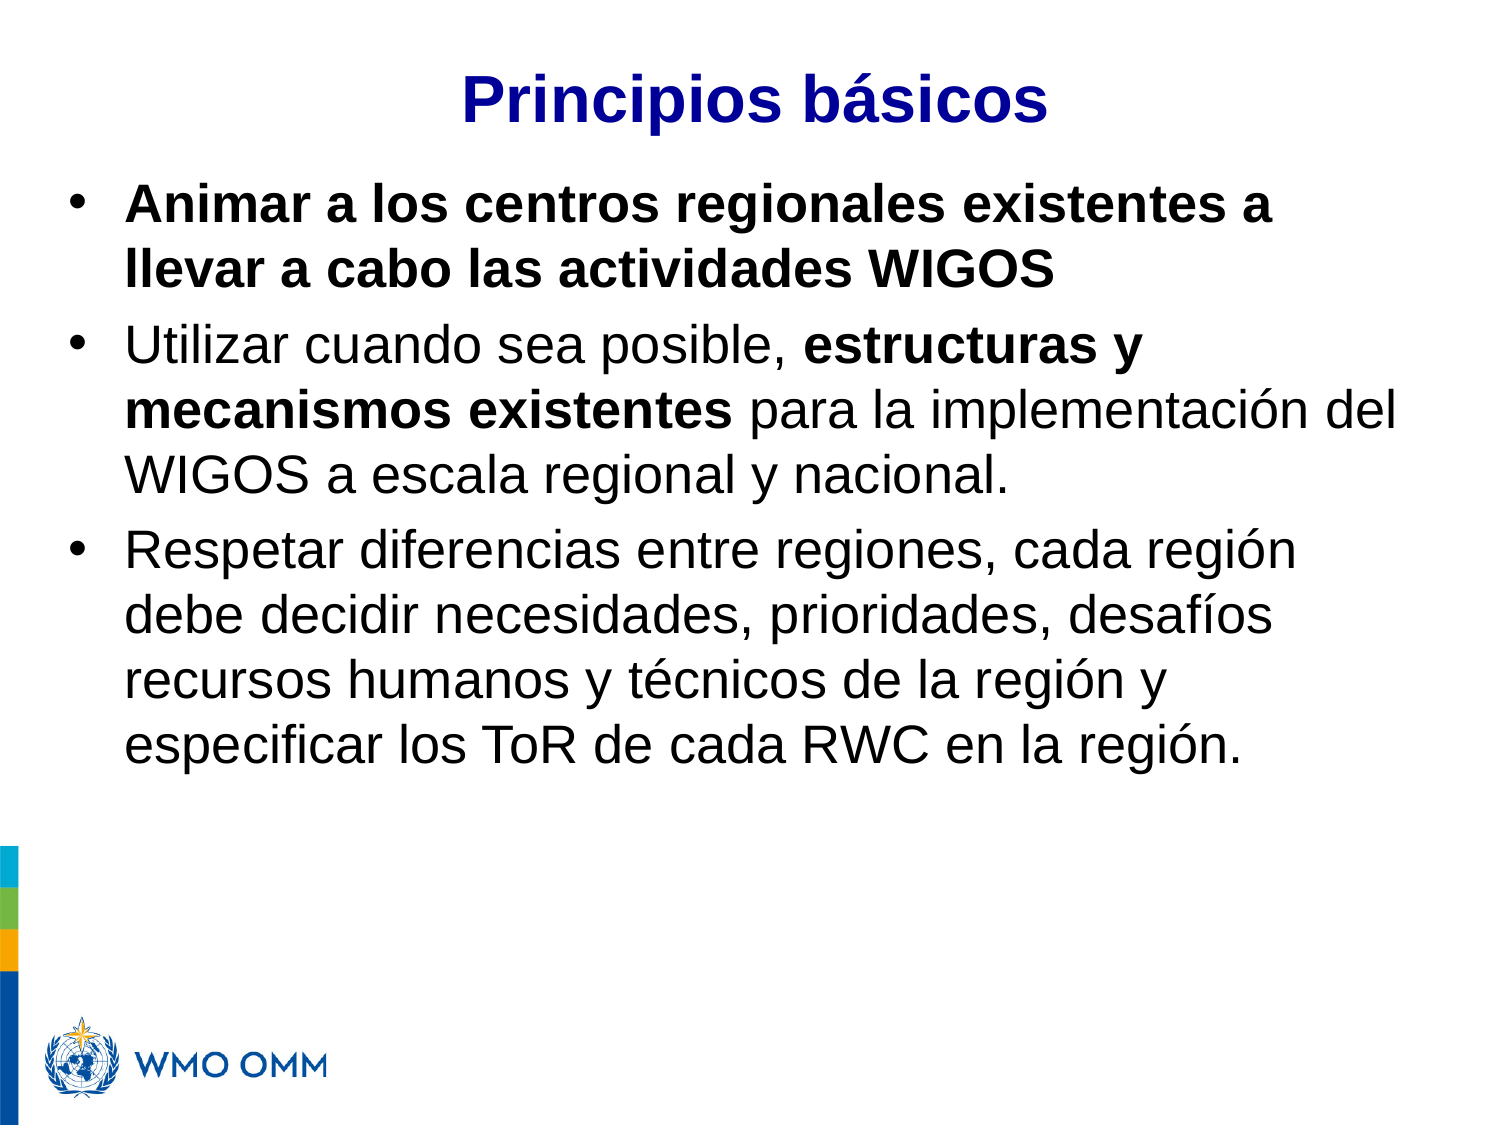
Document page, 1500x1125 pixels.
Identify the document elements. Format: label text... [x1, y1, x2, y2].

picture [0, 845, 327, 1125]
list Animar a los centros regionales existentes a llevar a cabo las actividades WIGOS Utilizar cuando sea posible, estructuras y mecanismos existentes para la implementación del WIGOS a escala regional y nacional. Respetar diferencias entre regiones, cada región debe decidir necesidades, prioridades, desafíos recursos humanos y técnicos de la región y especificar los ToR de cada RWC en la región. [53, 160, 1436, 917]
title Principios básicos [41, 19, 1471, 173]
